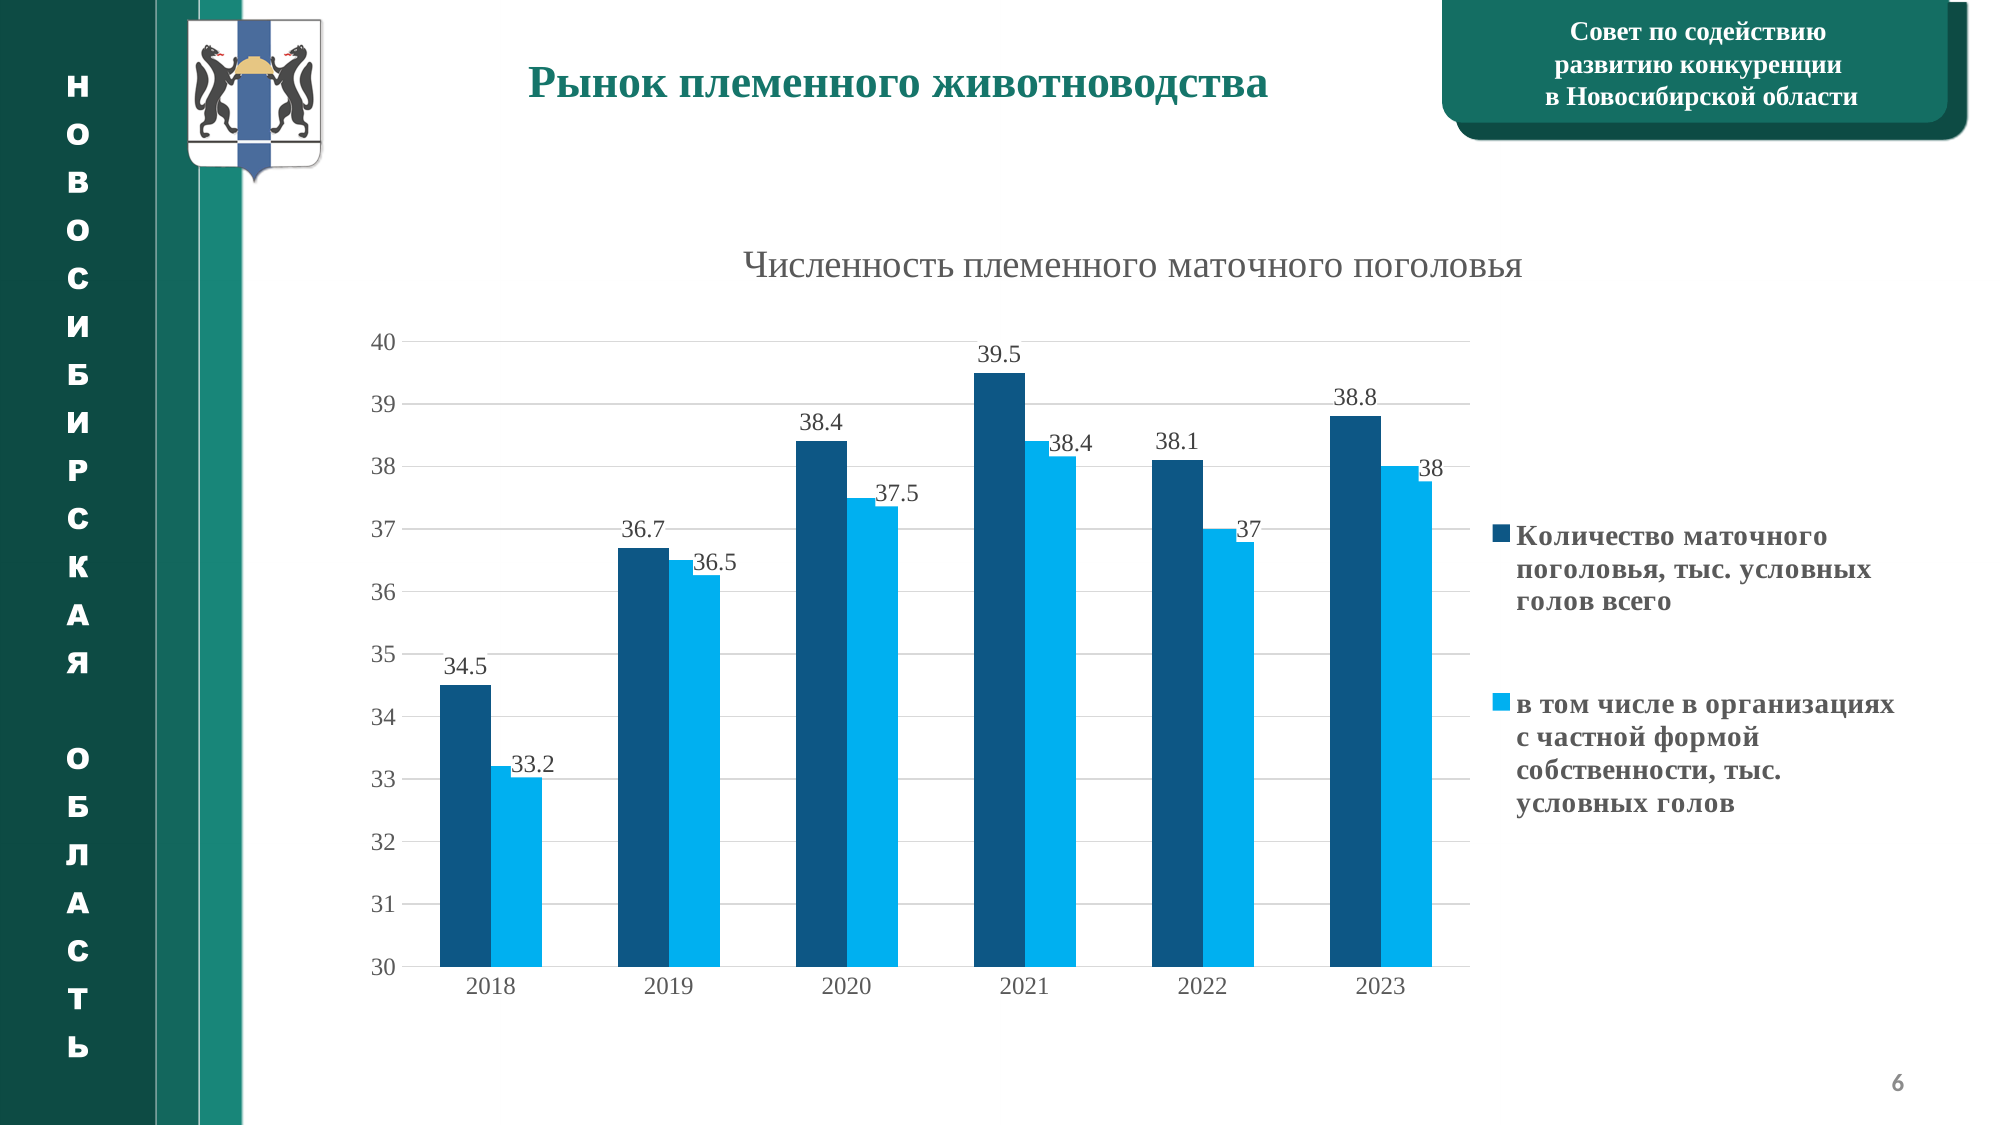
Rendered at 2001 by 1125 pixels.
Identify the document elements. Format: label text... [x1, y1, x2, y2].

text_box [1455, 1, 1967, 141]
text_box Рынок племенного животноводства [345, 0, 1452, 180]
chart [339, 78, 1926, 1060]
text_box Совет по содействию развитию конкуренции в Новосибирской области [1465, 27, 1938, 98]
slide_number 6 [1469, 1067, 1920, 1112]
text_box [1441, 0, 1949, 125]
picture [0, 0, 2001, 1125]
